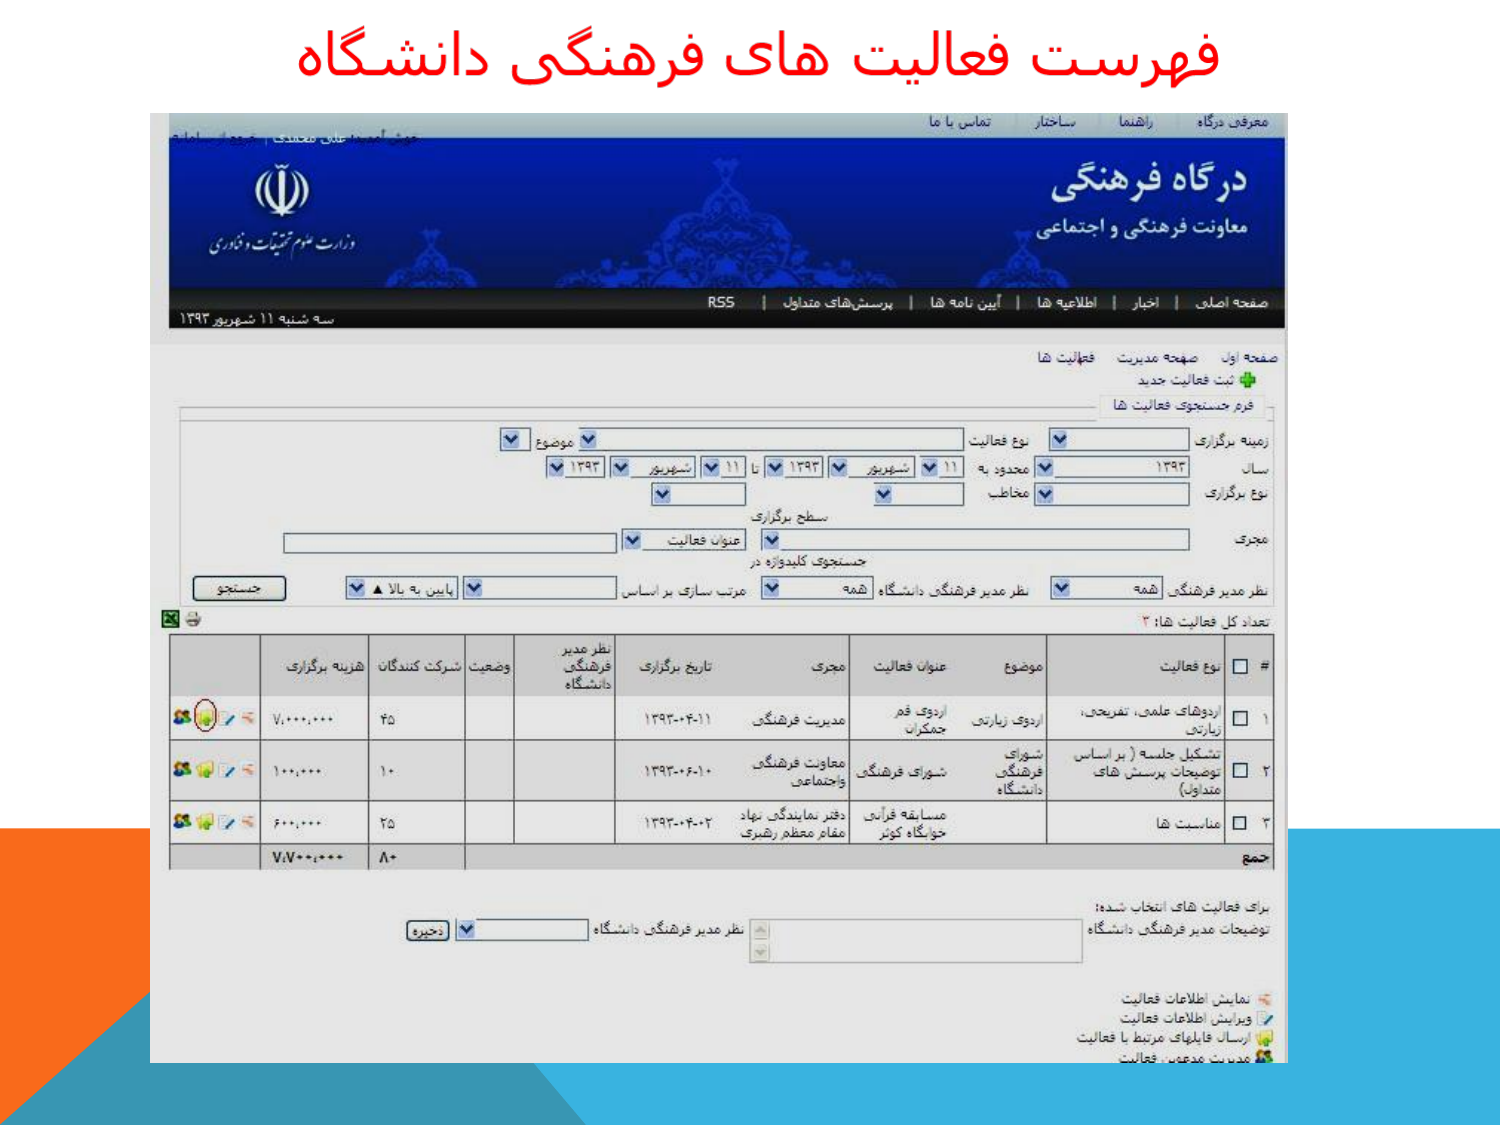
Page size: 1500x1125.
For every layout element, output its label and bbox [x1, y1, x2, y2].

picture [132, 0, 1368, 1063]
